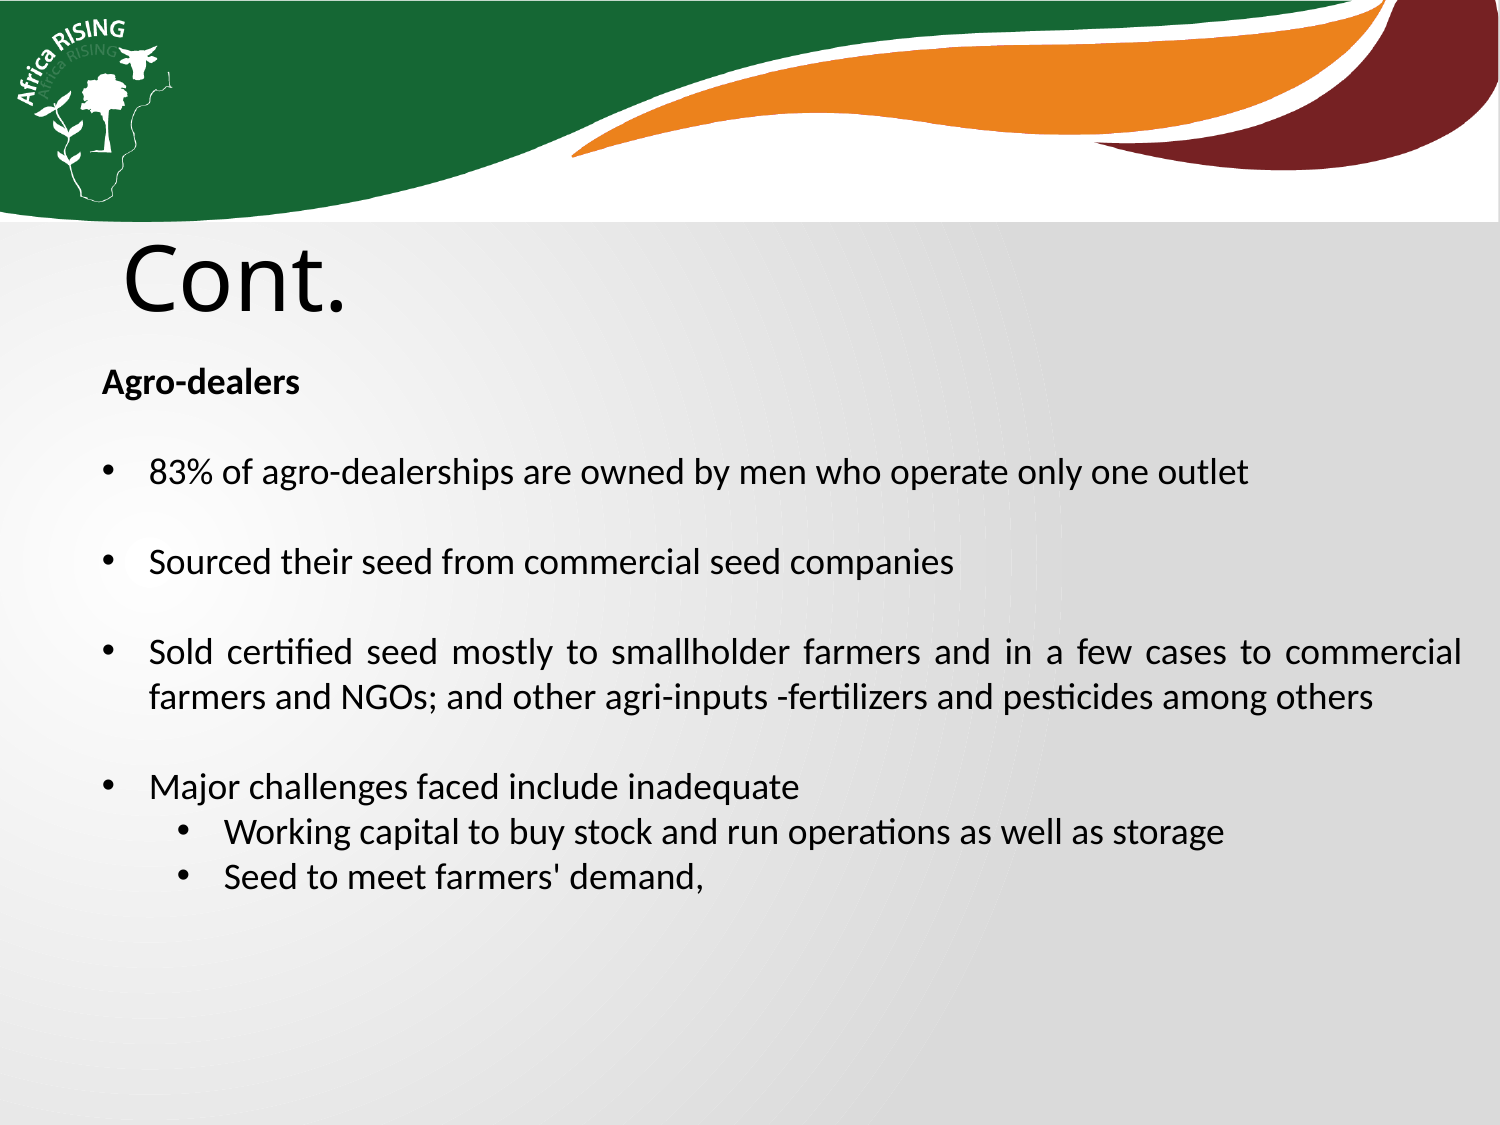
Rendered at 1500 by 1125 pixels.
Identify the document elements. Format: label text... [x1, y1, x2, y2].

list Cont. [87, 212, 1363, 349]
text_box Agro-dealers 83% of agro-dealerships are owned by men who operate only one outlet Sourced their seed from commercial seed companies Sold certified seed mostly to smallholder farmers and in a few cases to commercial farmers and NGOs; and other agri-inputs -fertilizers and pesticides among others Major challenges faced include inadequate Working capital to buy stock and run operations as well as storage Seed to meet farmers' demand, [87, 349, 1479, 950]
picture [0, 0, 1499, 222]
